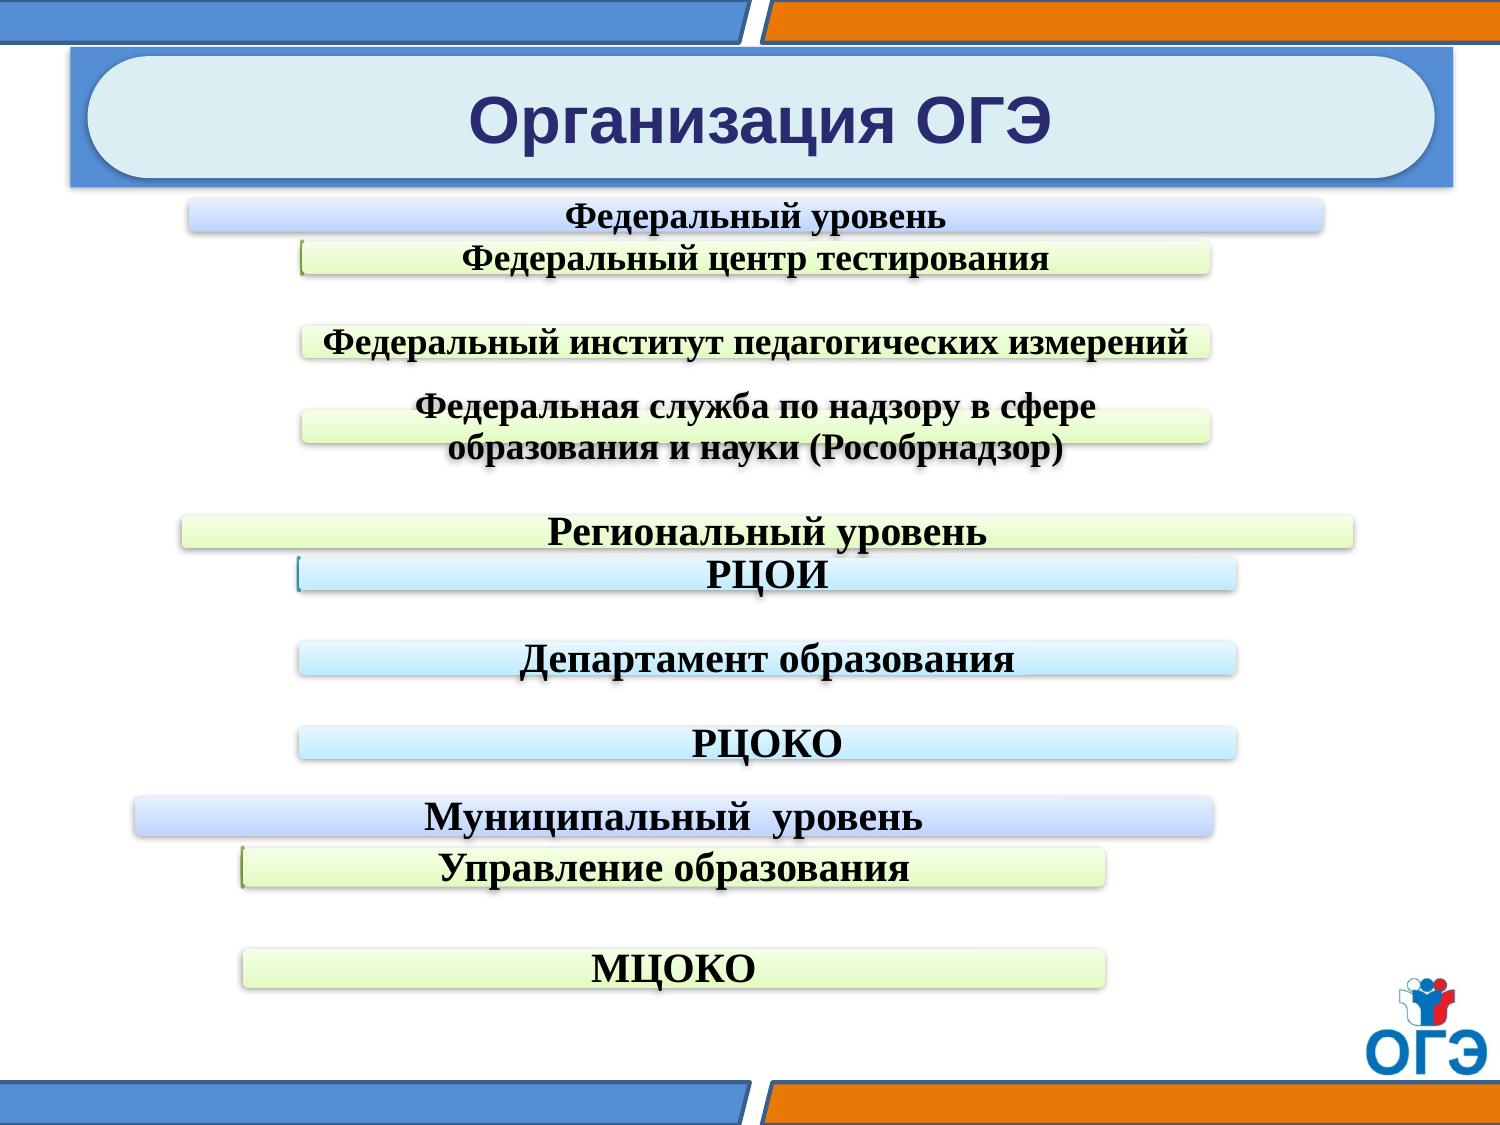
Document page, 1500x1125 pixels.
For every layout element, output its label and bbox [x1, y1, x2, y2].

text_box [70, 46, 1454, 188]
text_box [0, 0, 1500, 1125]
